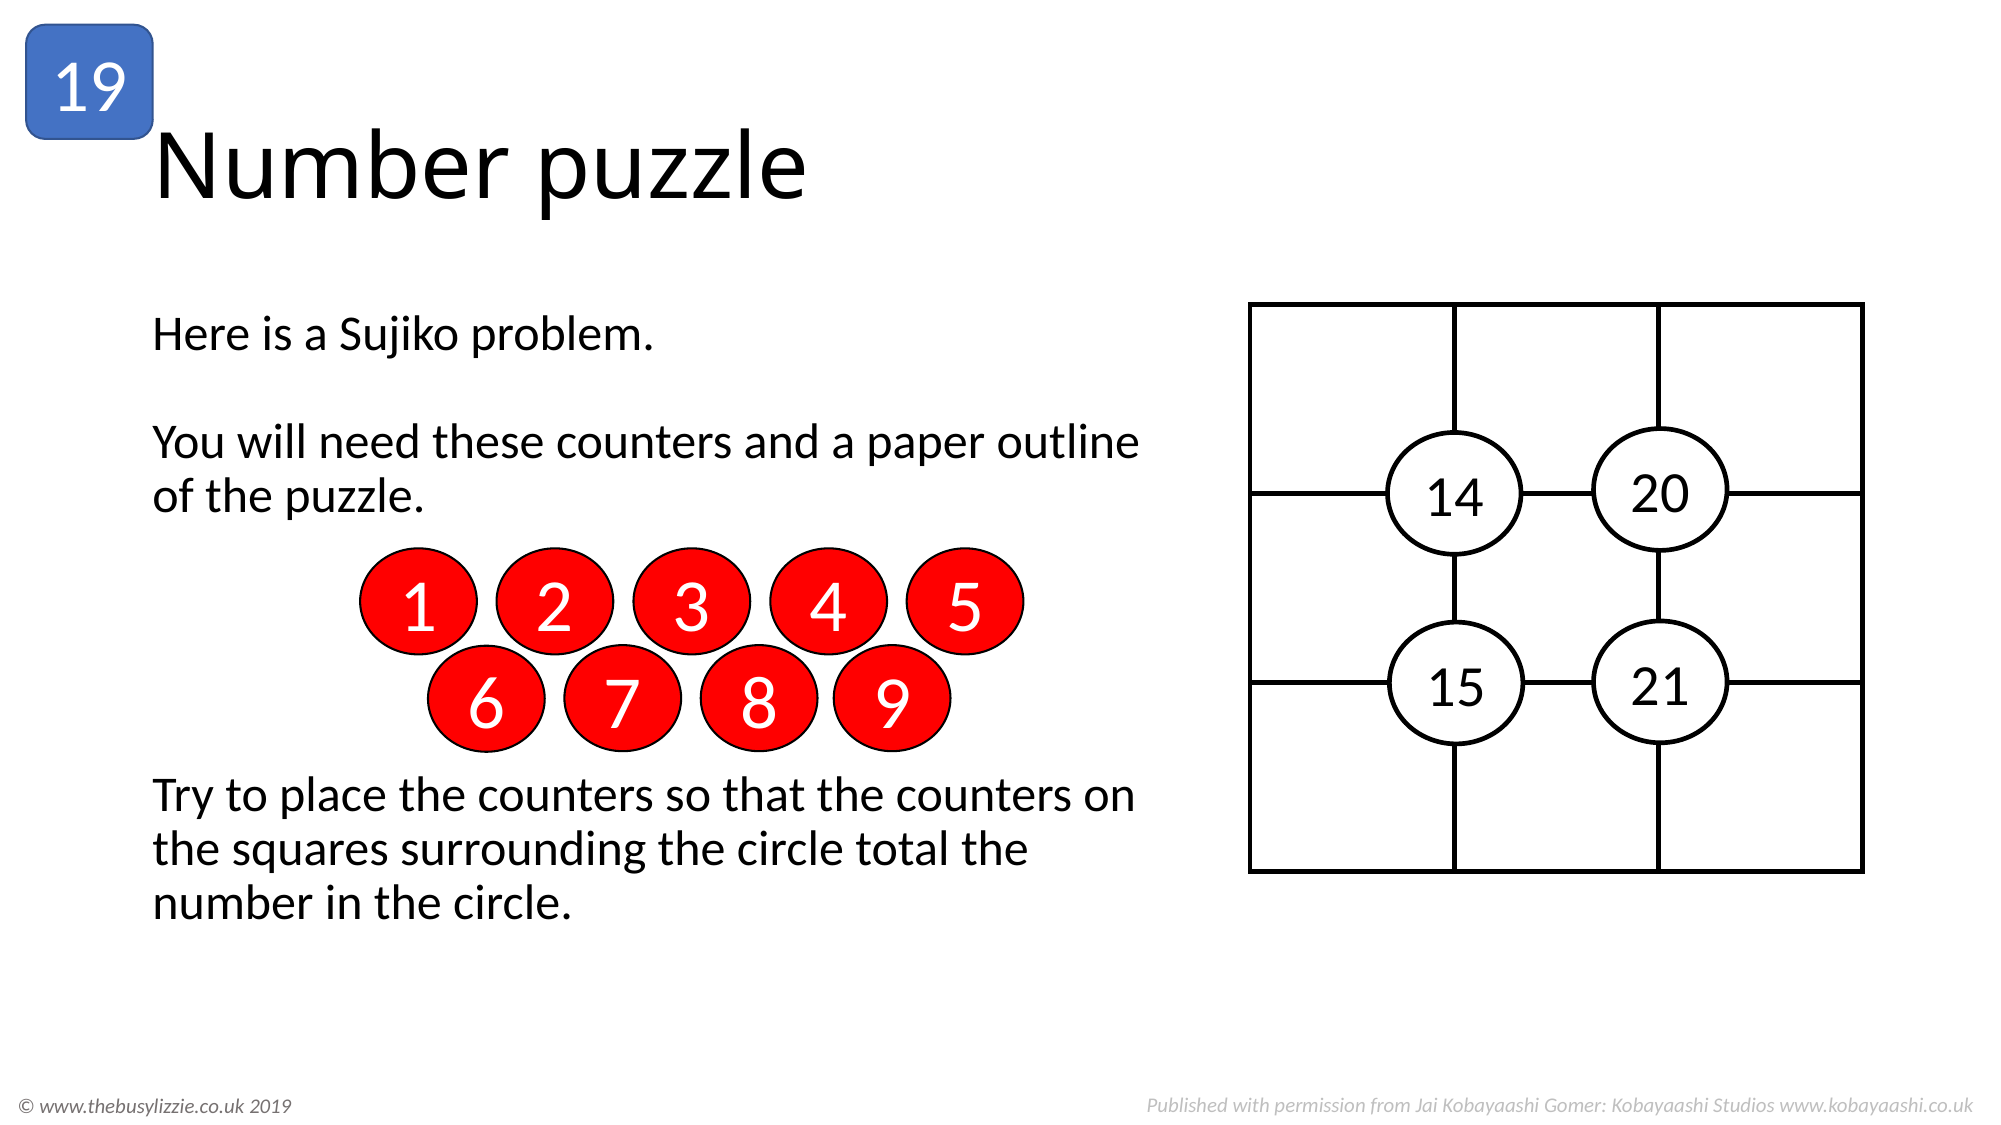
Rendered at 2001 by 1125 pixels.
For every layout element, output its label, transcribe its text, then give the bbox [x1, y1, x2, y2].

title Number puzzle [137, 59, 1863, 278]
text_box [360, 548, 1024, 752]
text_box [1250, 304, 1863, 872]
text_box Published with permission from Jai Kobayaashi Gomer: Kobayaashi Studios www.kobayaashi.co.uk [1131, 1084, 2000, 1125]
text_box 19 [25, 23, 154, 140]
text_box © www.thebusylizzie.co.uk 2019 [2, 1085, 311, 1125]
list Here is a Sujiko problem. You will need these counters and a paper outline of the puzzle. Try to place the counters so that the counters on the squares surrounding the circle total the number in the circle. [137, 299, 1186, 1049]
